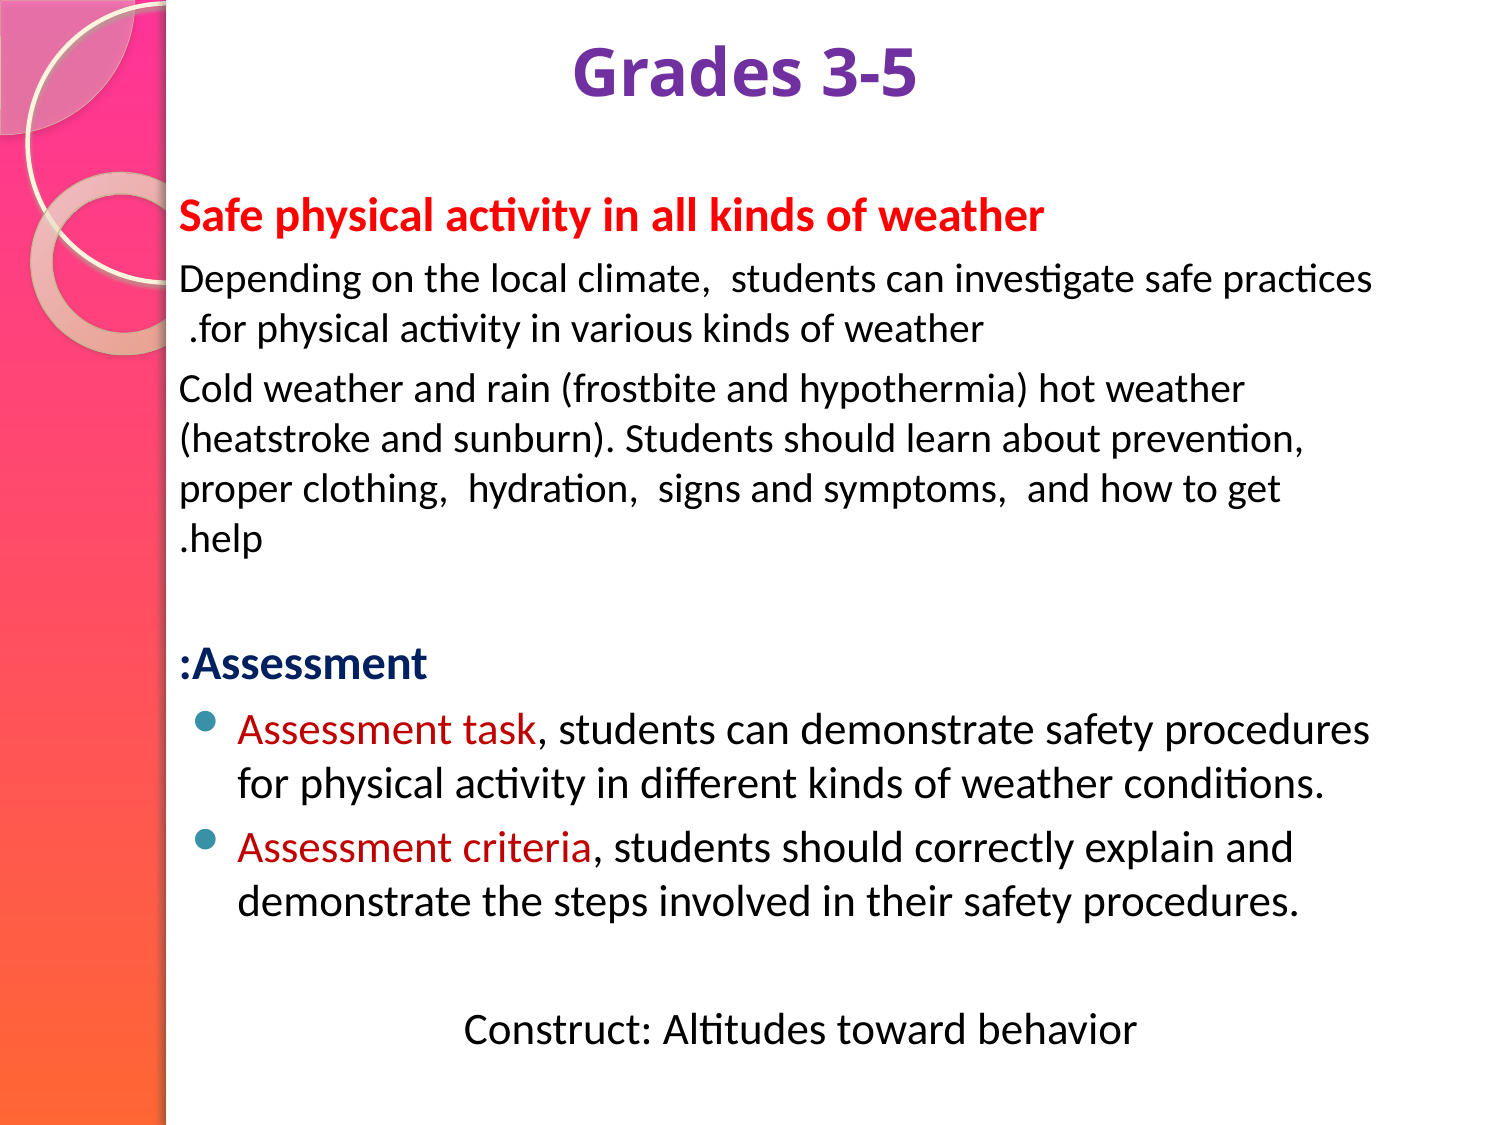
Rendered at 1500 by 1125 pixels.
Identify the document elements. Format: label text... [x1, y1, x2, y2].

list Safe physical activity in all kinds of weather Depending on the local climate, students can investigate safe practices for physical activity in various kinds of weather. Cold weather and rain (frostbite and hypothermia) hot weather (heatstroke and sunburn). Students should learn about prevention, proper clothing, hydration, signs and symptoms, and how to get help. Assessment: Assessment task, students can demonstrate safety procedures for physical activity in different kinds of weather conditions. Assessment criteria, students should correctly explain and demonstrate the steps involved in their safety procedures. Construct: Altitudes toward behavior [164, 175, 1442, 1067]
title Grades 3-5 [70, 0, 1421, 141]
